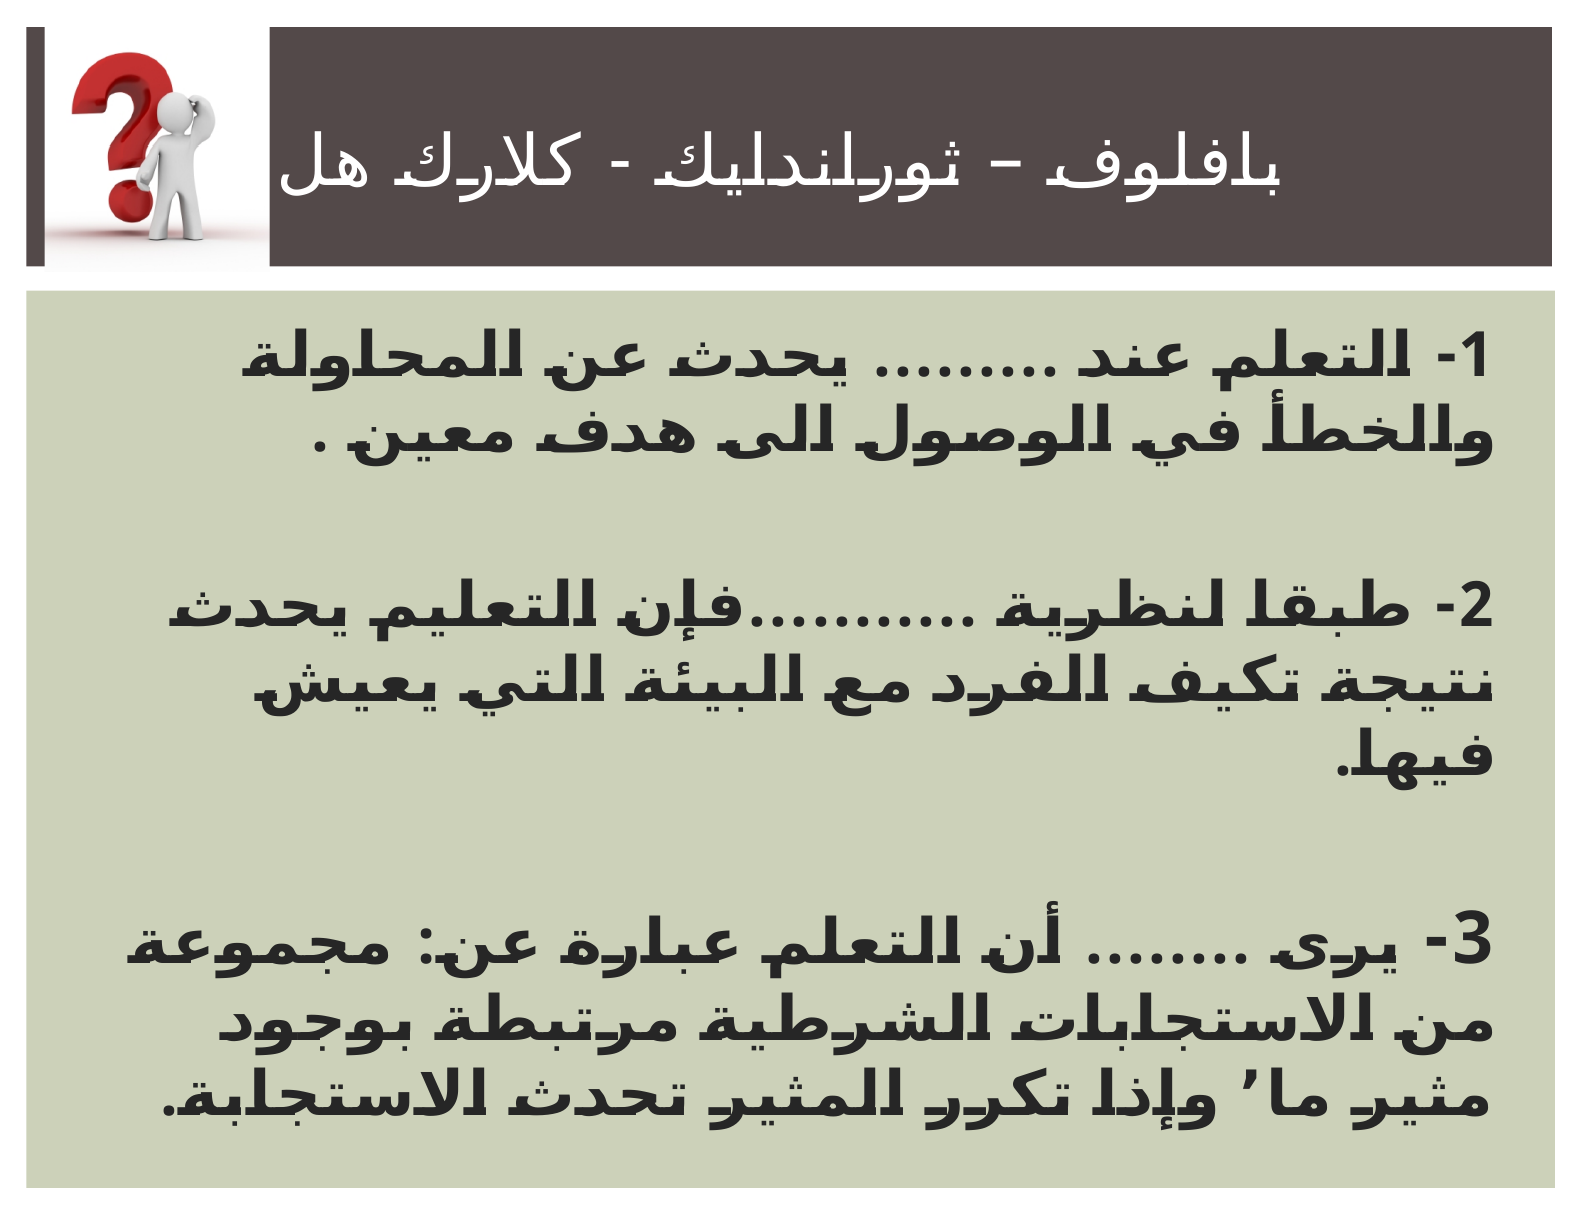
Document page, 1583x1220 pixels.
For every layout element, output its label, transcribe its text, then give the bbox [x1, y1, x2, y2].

picture [44, 19, 271, 273]
title بافلوف – ثوراندايك - كلارك هل [276, 63, 1517, 251]
list 1- التعلم عند ......... يحدث عن المحاولة والخطأ في الوصول الى هدف معين . 2- طبقا لنظرية ...........فإن التعليم يحدث نتيجة تكيف الفرد مع البيئة التي يعيش فيها. 3- يرى ........ أن التعلم عبارة عن: مجموعة من الاستجابات الشرطية مرتبطة بوجود مثير ما٬ وإذا تكرر المثير تحدث الاستجابة. [65, 305, 1522, 1160]
